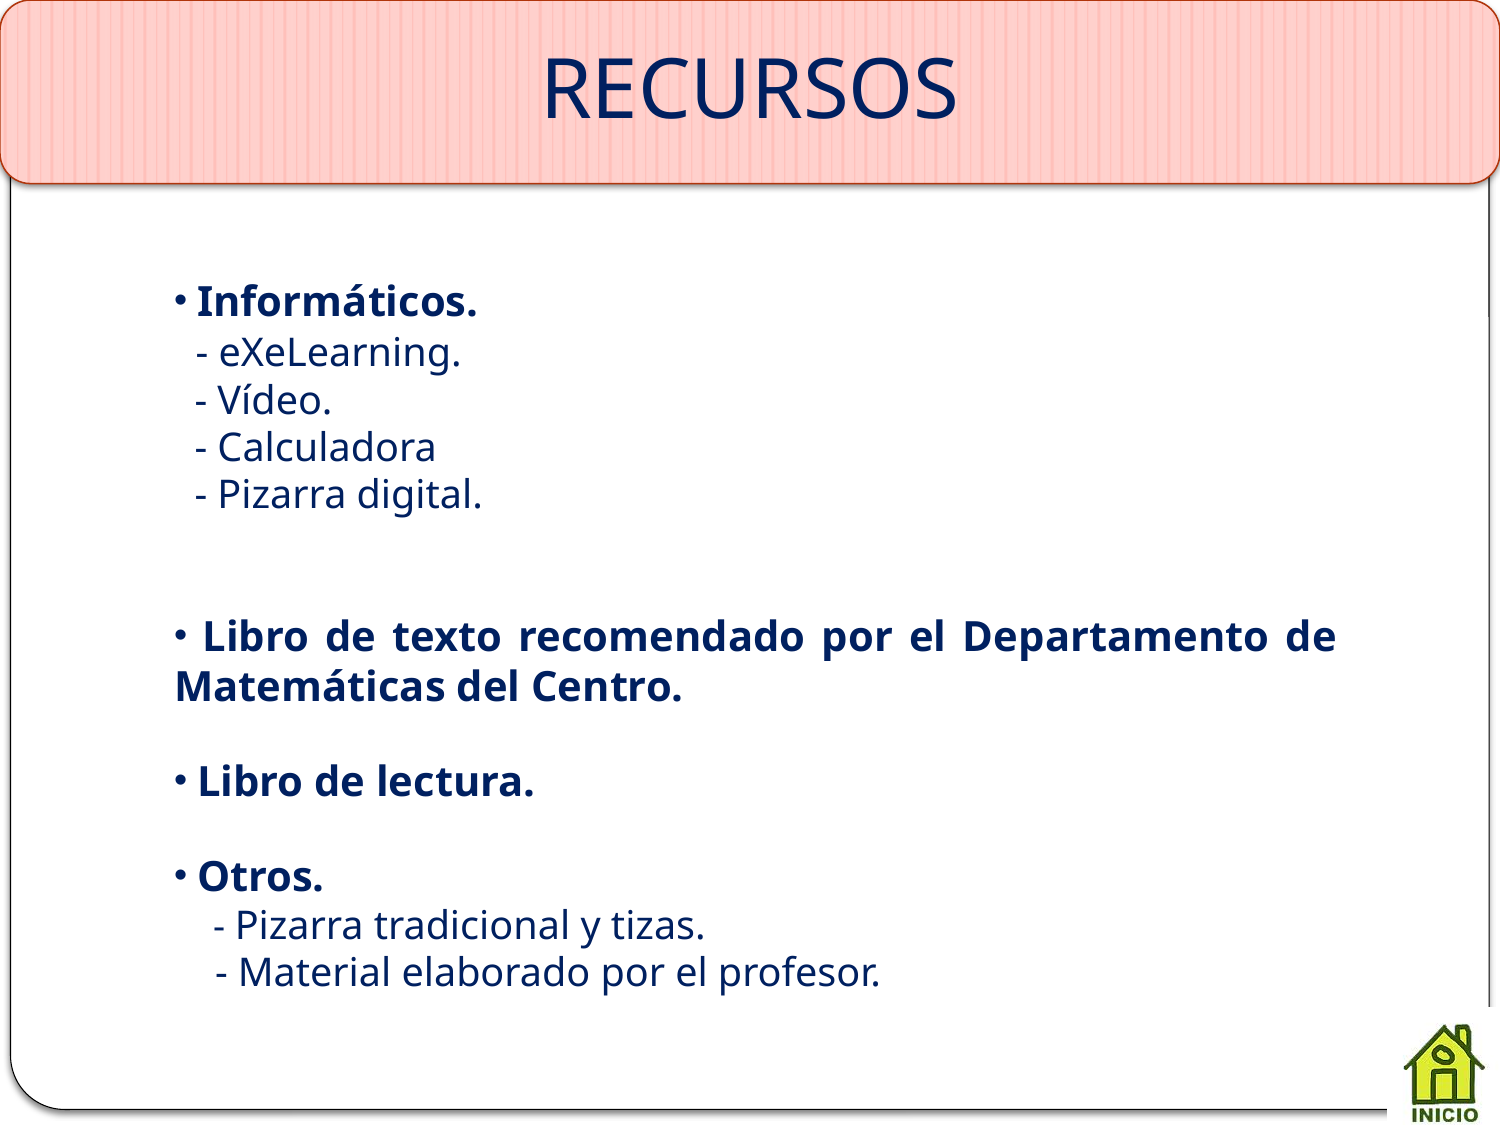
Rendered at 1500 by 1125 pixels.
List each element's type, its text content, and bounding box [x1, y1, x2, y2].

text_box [0, 0, 1500, 184]
text_box Informáticos. - eXeLearning. - Vídeo. - Calculadora - Pizarra digital. Libro de texto recomendado por el Departamento de Matemáticas del Centro. Libro de lectura. Otros. - Pizarra tradicional y tizas. - Material elaborado por el profesor. [159, 267, 1353, 1002]
picture [1387, 1007, 1500, 1125]
